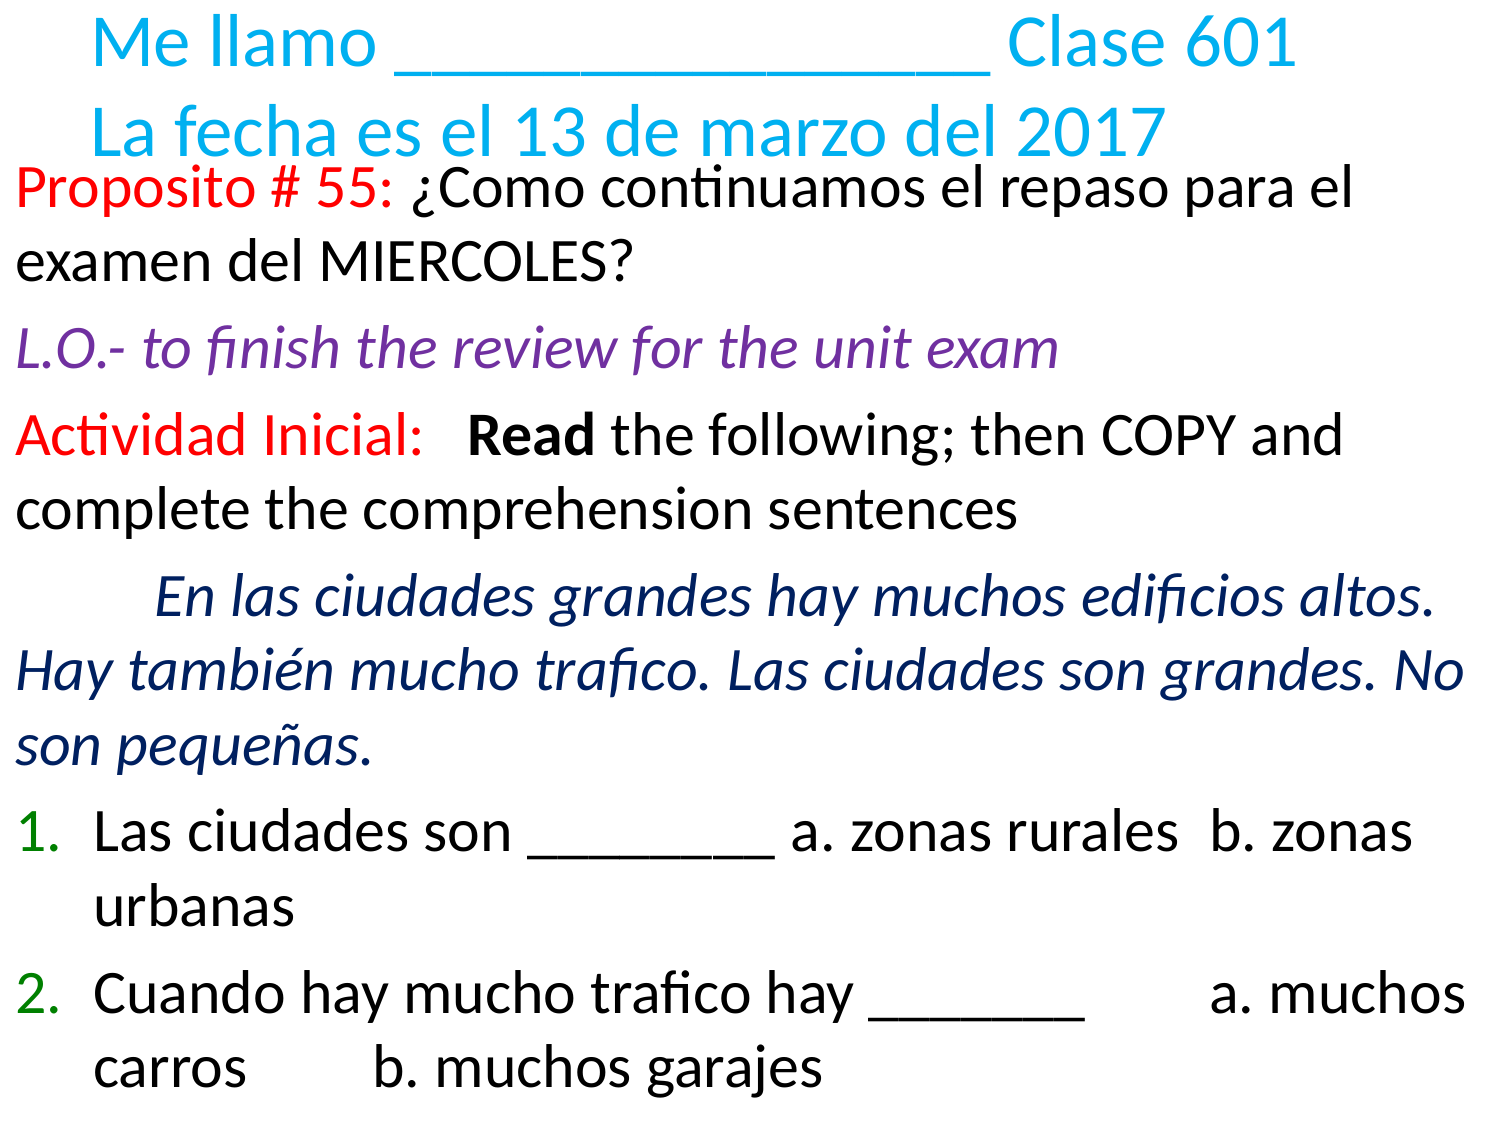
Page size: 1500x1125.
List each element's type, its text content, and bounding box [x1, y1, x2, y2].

title Me llamo ________________ Clase 601 La fecha es el 13 de marzo del 2017 [75, 0, 1425, 137]
list Proposito # 55: ¿Como continuamos el repaso para el examen del MIERCOLES? L.O.- to finish the review for the unit exam Actividad Inicial: Read the following; then COPY and complete the comprehension sentences En las ciudades grandes hay muchos edificios altos. Hay también mucho trafico. Las ciudades son grandes. No son pequeñas. Las ciudades son ________ a. zonas rurales b. zonas urbanas Cuando hay mucho trafico hay _______ a. muchos carros b. muchos garajes [0, 137, 1500, 1125]
